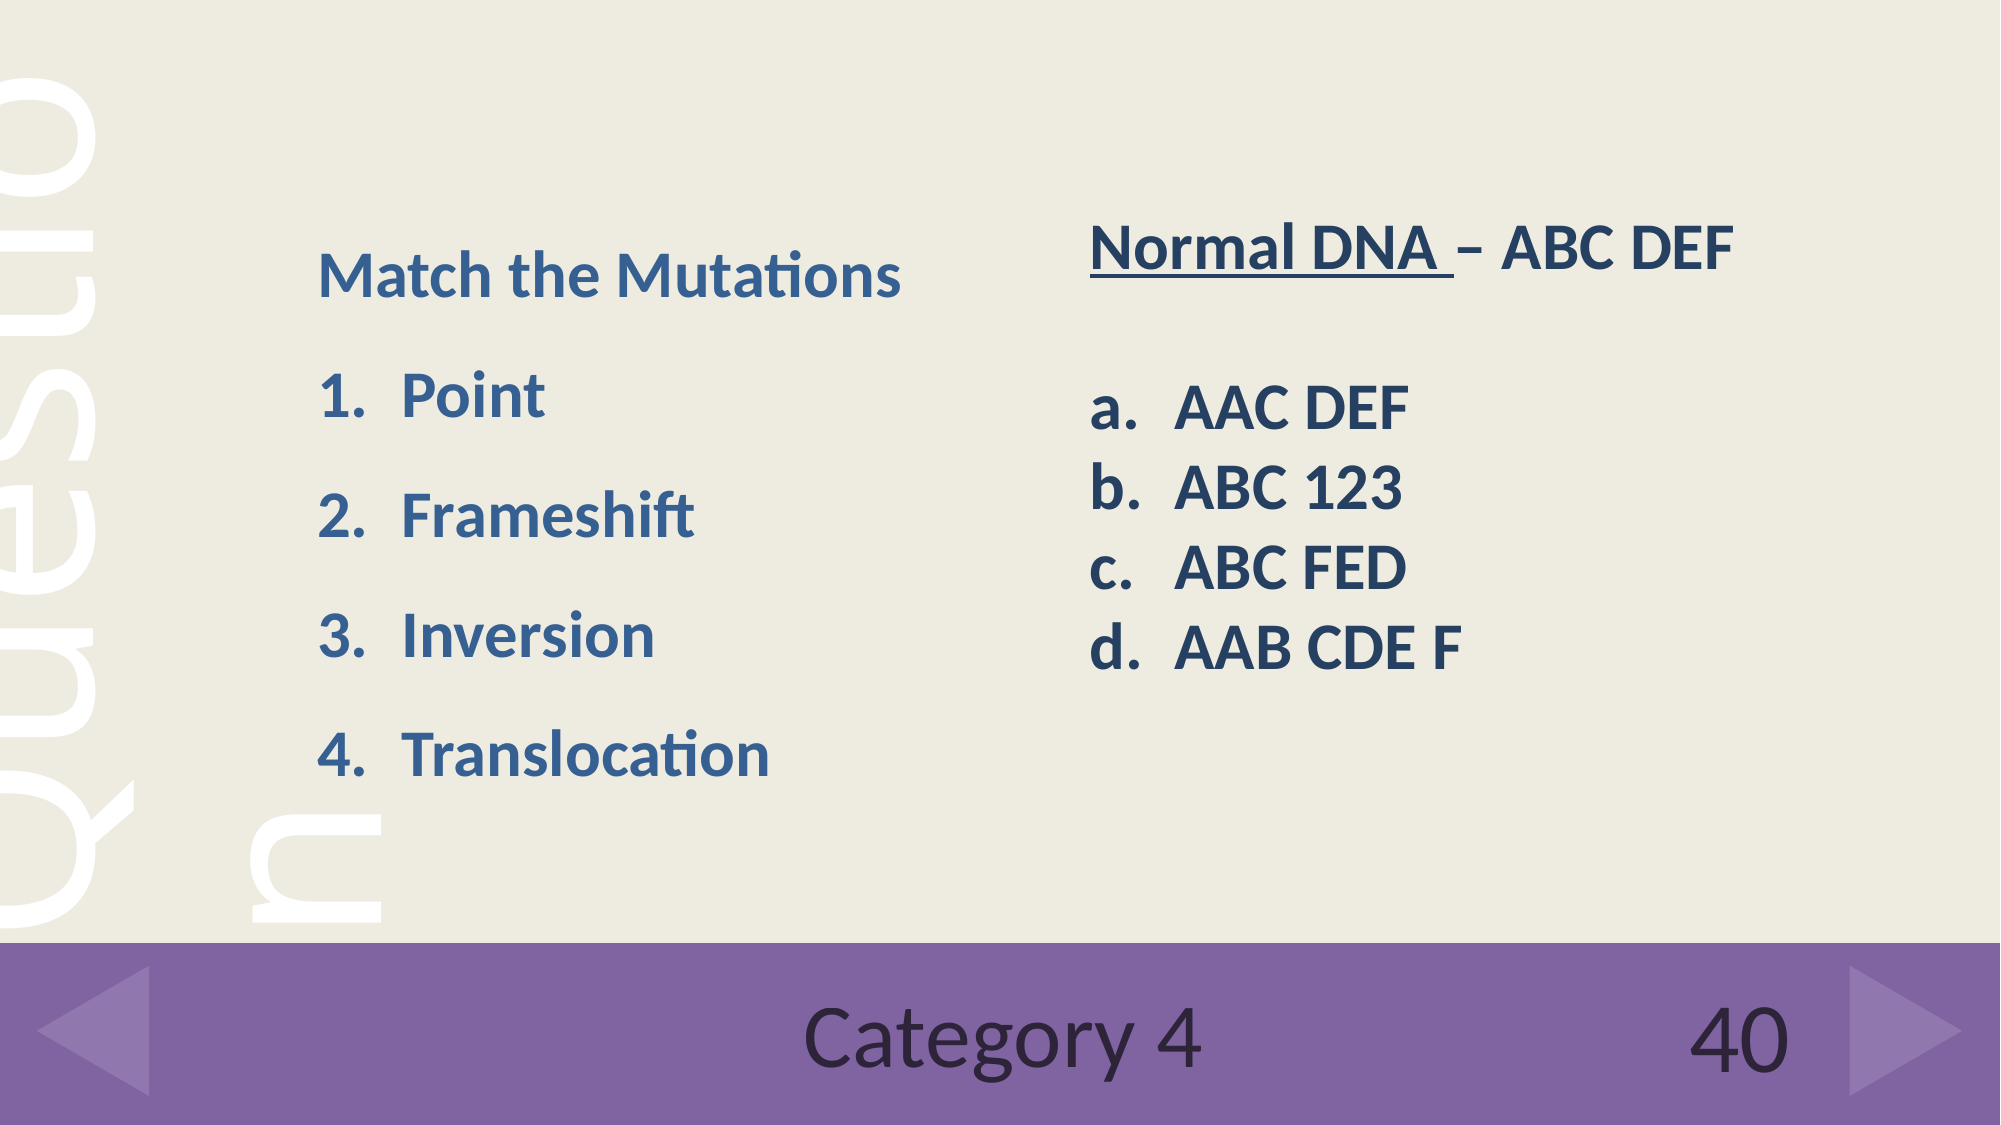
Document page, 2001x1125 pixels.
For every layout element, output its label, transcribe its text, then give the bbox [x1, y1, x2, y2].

title Category 4 [103, 937, 1904, 1125]
text_box Normal DNA – ABC DEF AAC DEF ABC 123 ABC FED AAB CDE F [1074, 195, 1859, 691]
list Match the Mutations Point Frameshift Inversion Translocation [302, 161, 963, 820]
